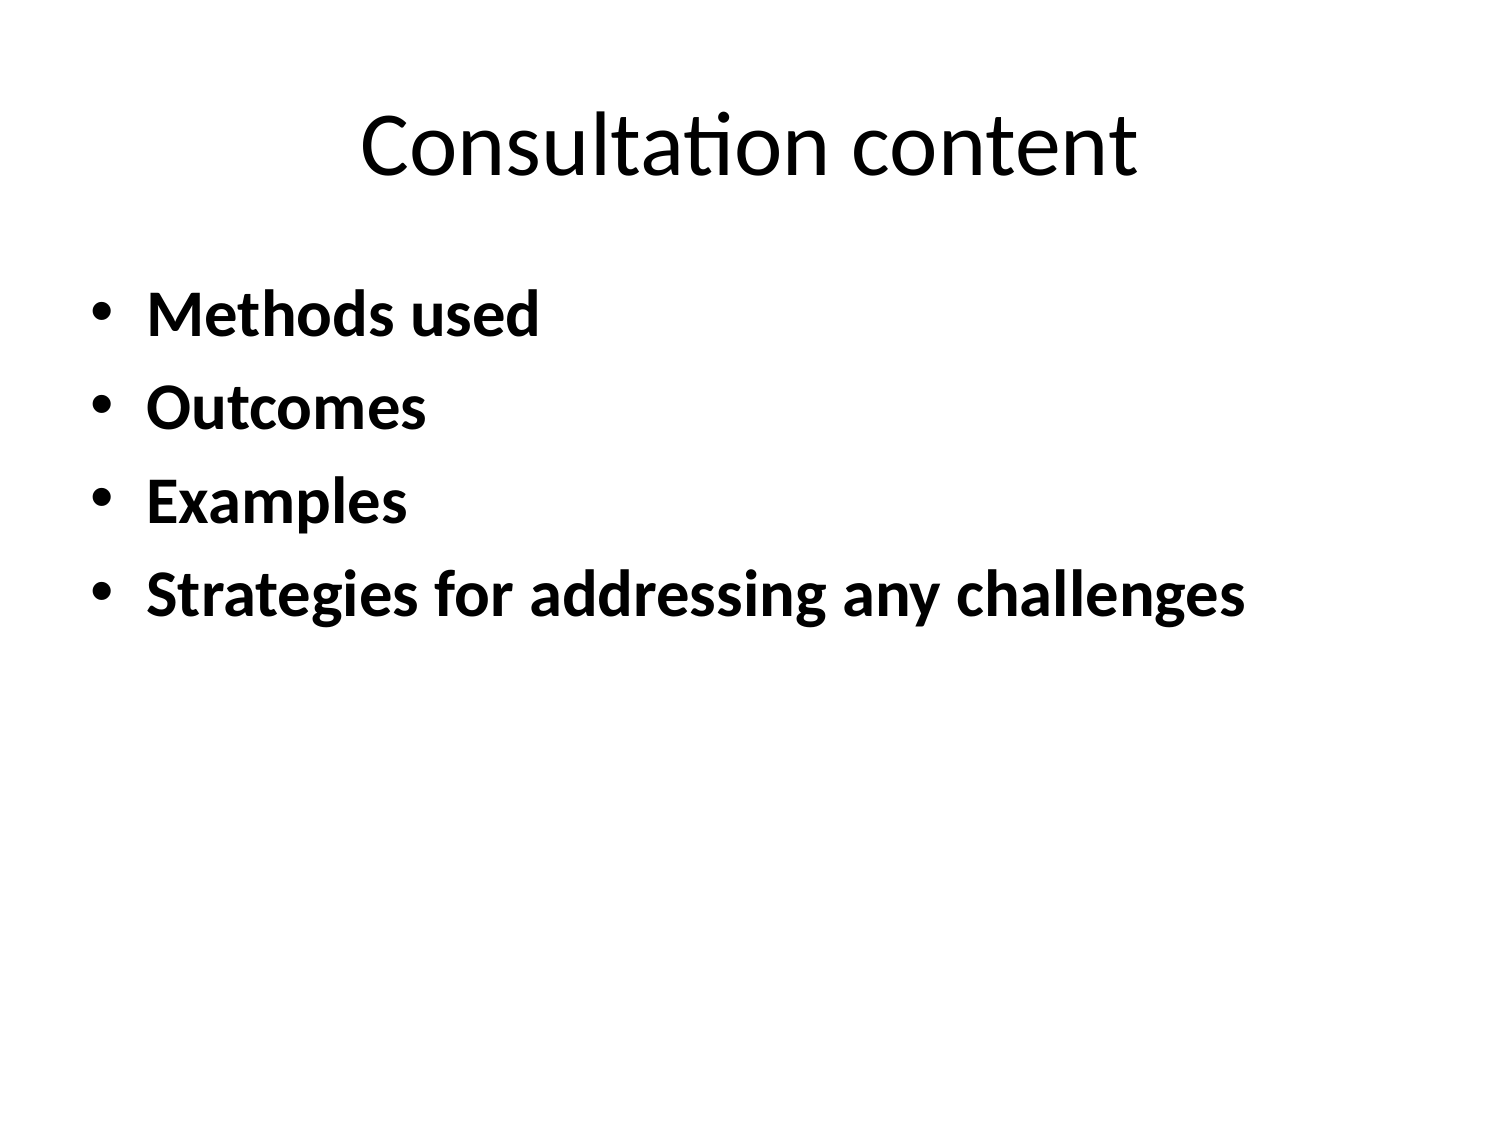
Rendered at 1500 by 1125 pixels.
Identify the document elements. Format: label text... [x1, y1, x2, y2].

list Methods used Outcomes Examples Strategies for addressing any challenges [75, 262, 1425, 1005]
title Consultation content [75, 45, 1425, 233]
